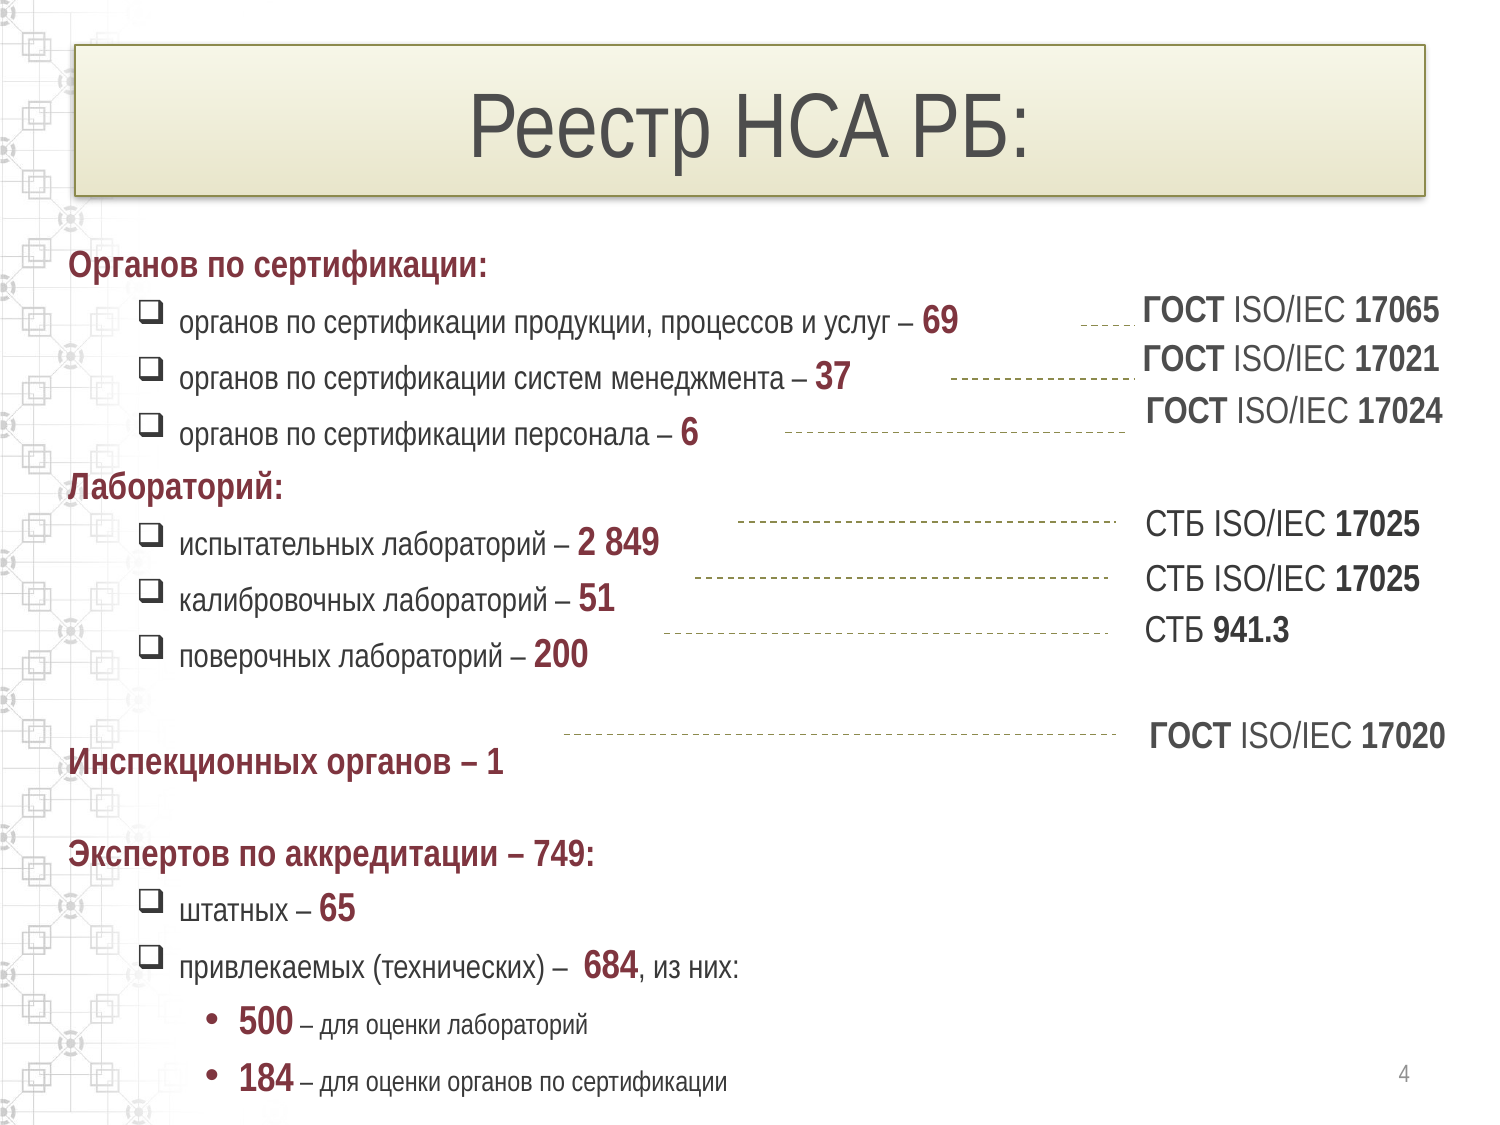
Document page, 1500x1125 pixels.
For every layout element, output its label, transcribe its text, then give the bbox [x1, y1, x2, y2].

title Реестр НСА РБ: [74, 44, 1426, 197]
slide_number 4 [1074, 1042, 1425, 1103]
text_box ГОСТ ISO/IEC 17024 [1131, 379, 1458, 439]
text_box СТБ ISO/IEC 17025 [1130, 546, 1436, 607]
list Органов по сертификации: органов по сертификации продукции, процессов и услуг – 69 органов по сертификации систем менеджмента – 37 органов по сертификации персонала – 6 Лабораторий: испытательных лабораторий – 2 849 калибровочных лабораторий – 51 поверочных лабораторий – 200 Инспекционных органов – 1 Экспертов по аккредитации – 749: штатных – 65 привлекаемых (технических) – 684, из них: 500 – для оценки лабораторий 184 – для оценки органов по сертификации [53, 231, 1201, 1114]
text_box ГОСТ ISO/IEC 17065 [1128, 277, 1483, 338]
picture [0, 0, 1500, 1125]
text_box ГОСТ ISO/IEC 17020 [1134, 704, 1476, 764]
text_box СТБ ISO/IEC 17025 [1130, 491, 1436, 546]
text_box СТБ 941.3 [1129, 597, 1305, 658]
text_box ГОСТ ISO/IEC 17021 [1127, 326, 1461, 386]
